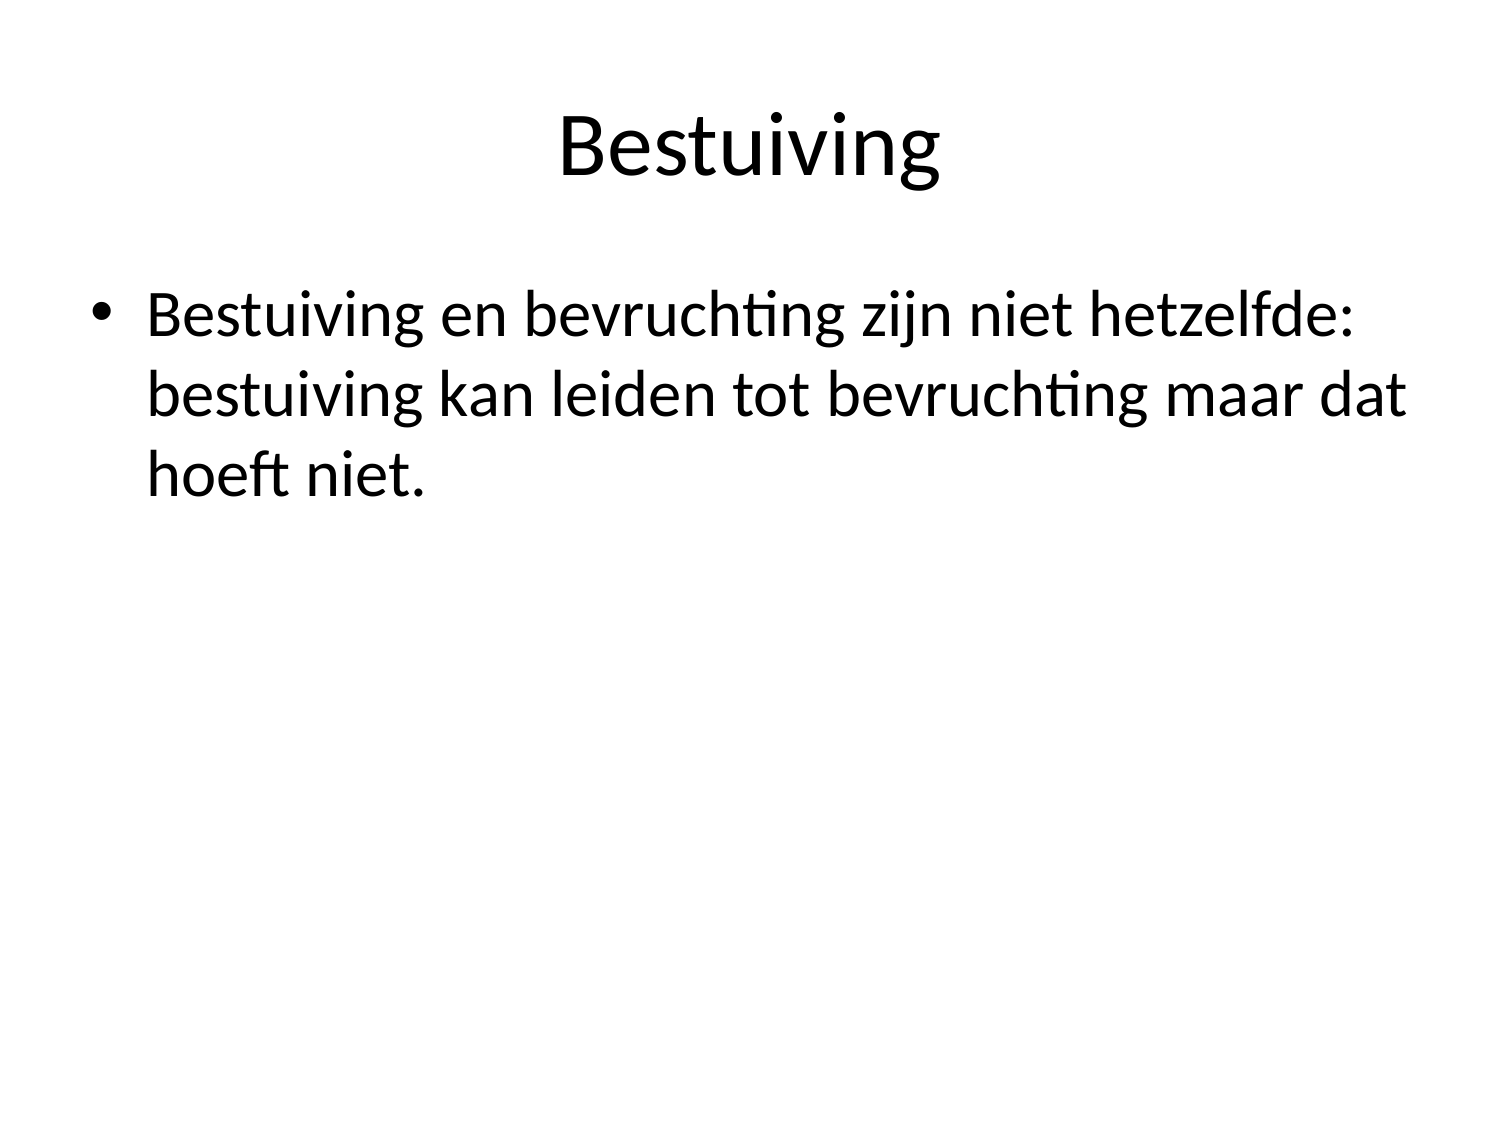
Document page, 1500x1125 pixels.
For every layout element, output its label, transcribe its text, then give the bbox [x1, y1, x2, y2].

list Bestuiving en bevruchting zijn niet hetzelfde: bestuiving kan leiden tot bevruchting maar dat hoeft niet. [75, 262, 1425, 1005]
title Bestuiving [75, 45, 1425, 233]
